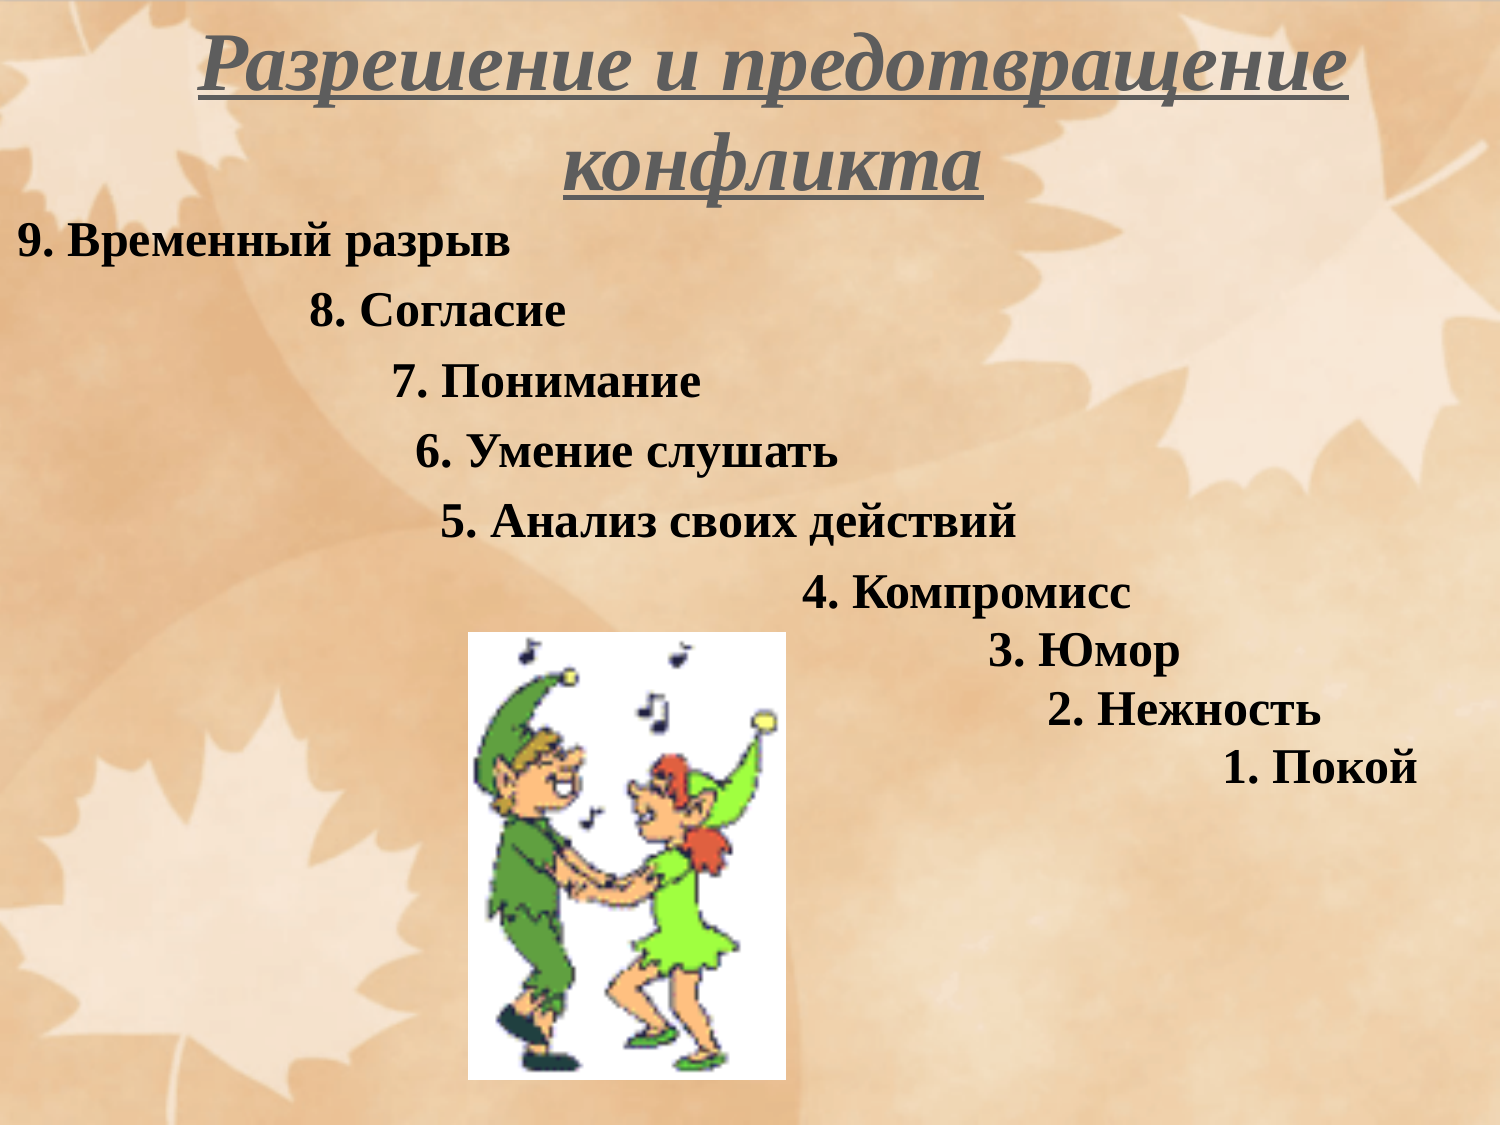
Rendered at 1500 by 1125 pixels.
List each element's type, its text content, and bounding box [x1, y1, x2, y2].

text_box 5. Анализ своих действий [425, 480, 1033, 556]
text_box 4. Компромисс [787, 550, 1160, 626]
text_box 7. Понимание [376, 339, 717, 415]
text_box 1. Покой [1208, 726, 1434, 802]
text_box Разрешение и предотвращение конфликта [93, 0, 1454, 215]
text_box 9. Временный разрыв [3, 199, 527, 274]
text_box 3. Юмор [973, 609, 1197, 685]
picture [0, 0, 1500, 1125]
text_box 8. Согласие [294, 269, 582, 345]
text_box 6. Умение слушать [400, 410, 854, 485]
text_box 2. Нежность [1032, 667, 1337, 743]
